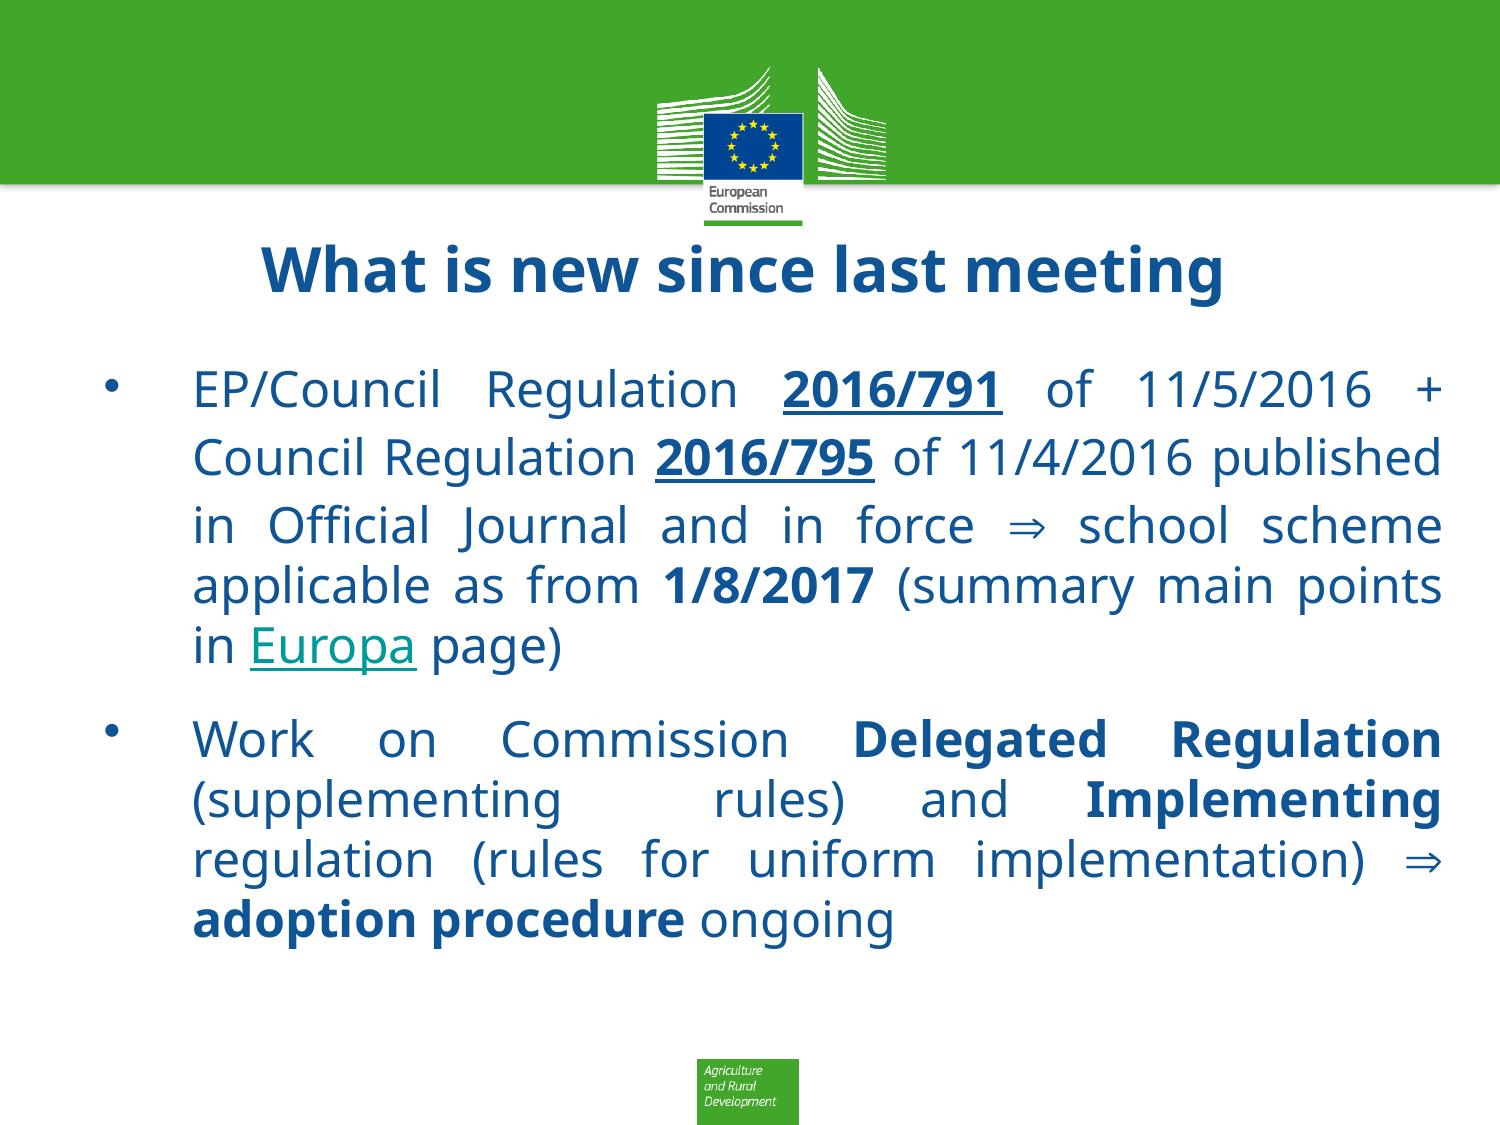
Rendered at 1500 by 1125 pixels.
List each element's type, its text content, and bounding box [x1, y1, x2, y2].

picture [620, 66, 886, 231]
picture [697, 1059, 799, 1125]
list EP/Council Regulation 2016/791 of 11/5/2016 + Council Regulation 2016/795 of 11/4/2016 published in Official Journal and in force  school scheme applicable as from 1/8/2017 (summary main points in Europa page) Work on Commission Delegated Regulation (supplementing rules) and Implementing regulation (rules for uniform implementation)  adoption procedure ongoing [88, 349, 1459, 941]
title What is new since last meeting [76, 231, 1427, 303]
